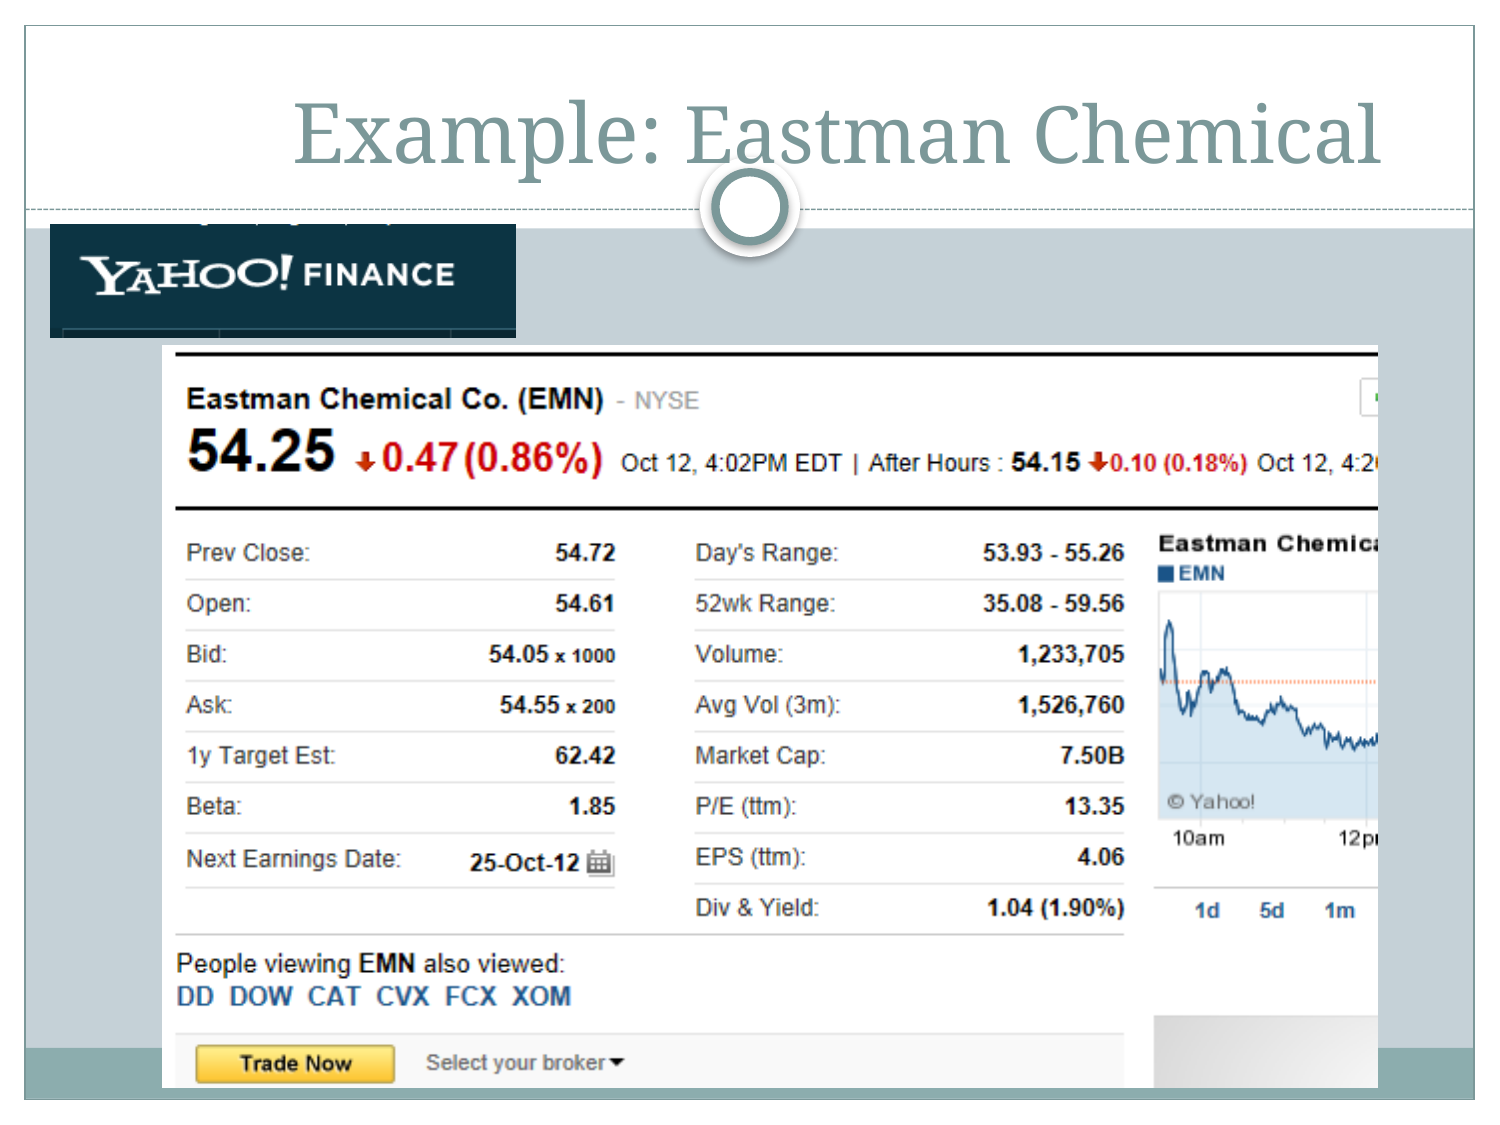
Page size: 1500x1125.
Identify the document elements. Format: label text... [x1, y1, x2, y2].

picture [162, 345, 1378, 1088]
picture [49, 224, 516, 338]
text_box Example: Eastman Chemical [232, 45, 1423, 188]
